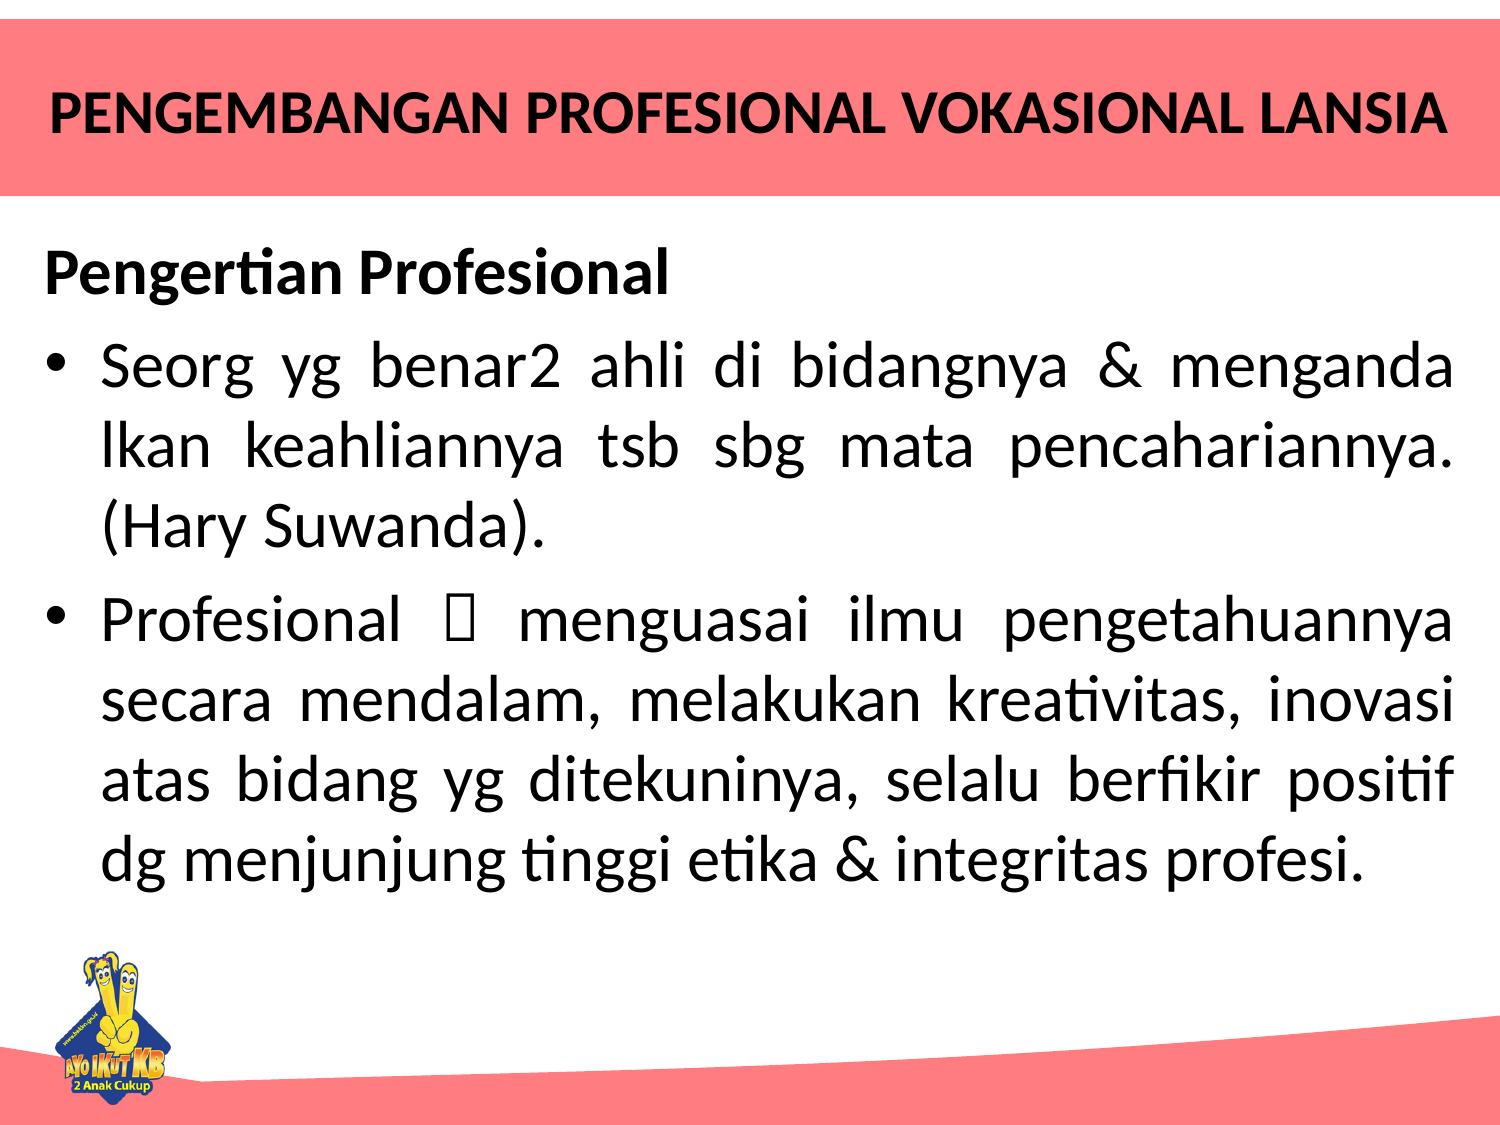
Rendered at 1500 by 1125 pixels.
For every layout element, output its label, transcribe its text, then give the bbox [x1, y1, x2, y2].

list Pengertian Profesional Seorg yg benar2 ahli di bidangnya & menganda lkan keahliannya tsb sbg mata pencahariannya. (Hary Suwanda). Profesional  menguasai ilmu pengetahuannya secara mendalam, melakukan kreativitas, inovasi atas bidang yg ditekuninya, selalu berfikir positif dg menjunjung tinggi etika & integritas profesi. [29, 219, 1471, 1035]
picture [53, 1035, 172, 1105]
title PENGEMBANGAN PROFESIONAL VOKASIONAL LANSIA [29, 44, 1471, 173]
